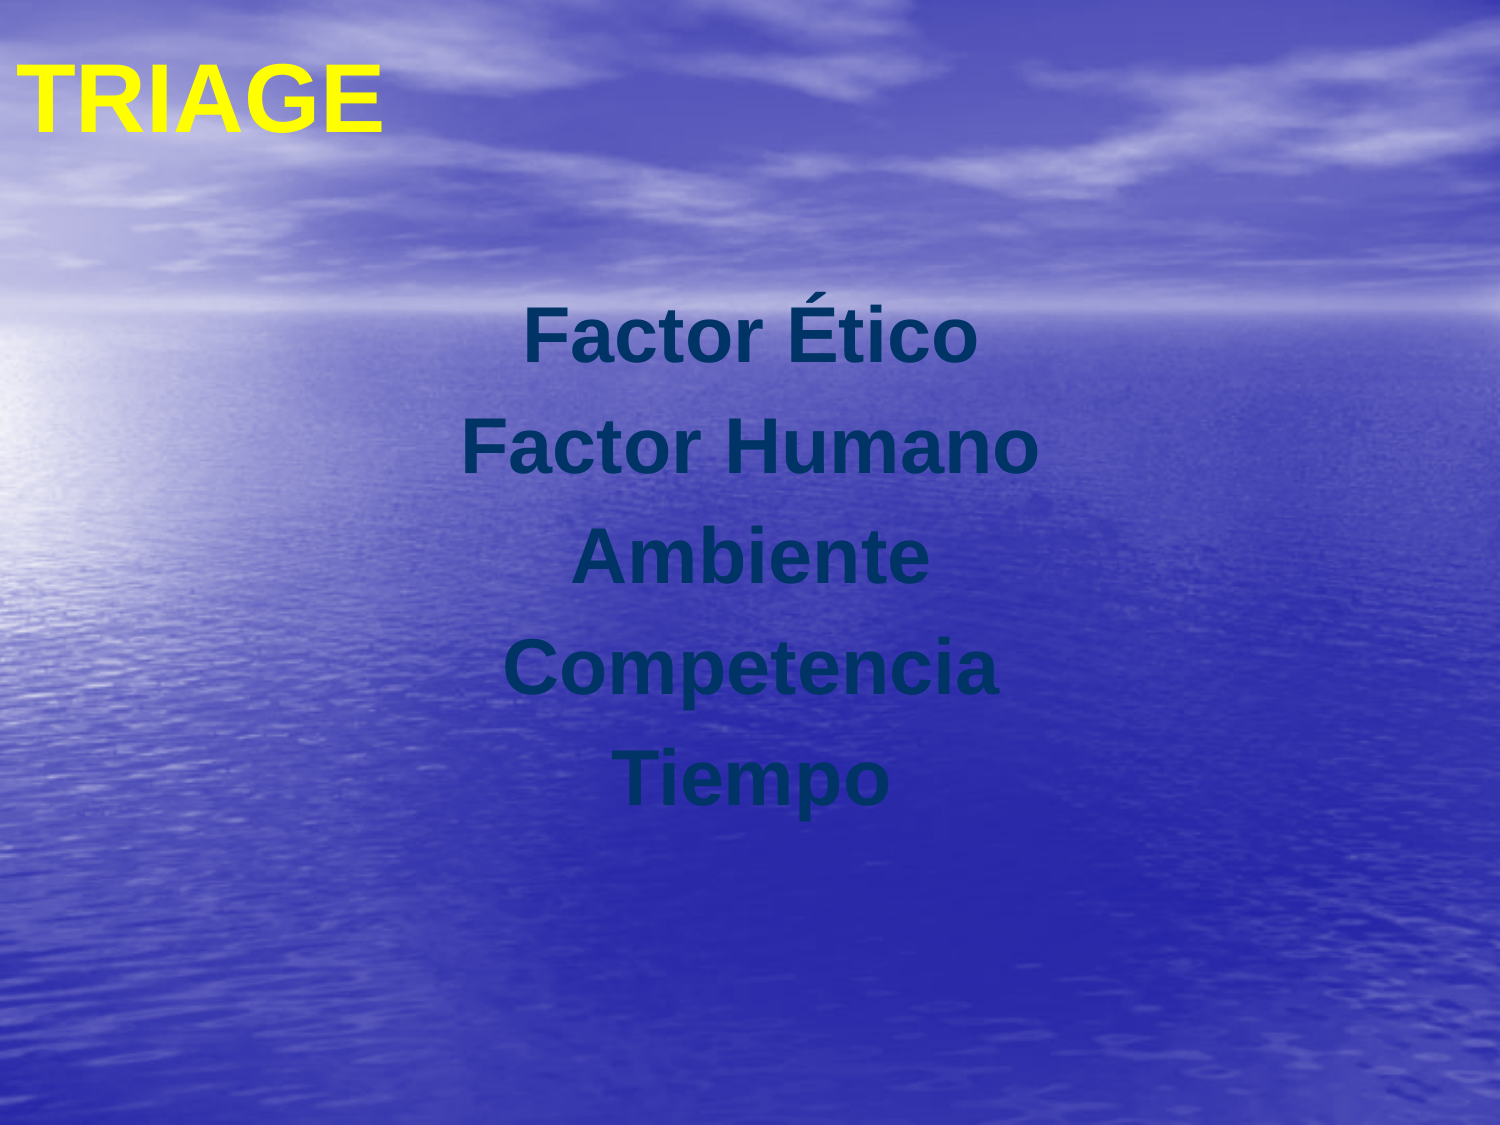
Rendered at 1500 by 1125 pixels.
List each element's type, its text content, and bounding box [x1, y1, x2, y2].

text_box TRIAGE [0, 0, 1435, 188]
text_box Factor Ético Factor Humano Ambiente Competencia Tiempo [74, 274, 1428, 902]
